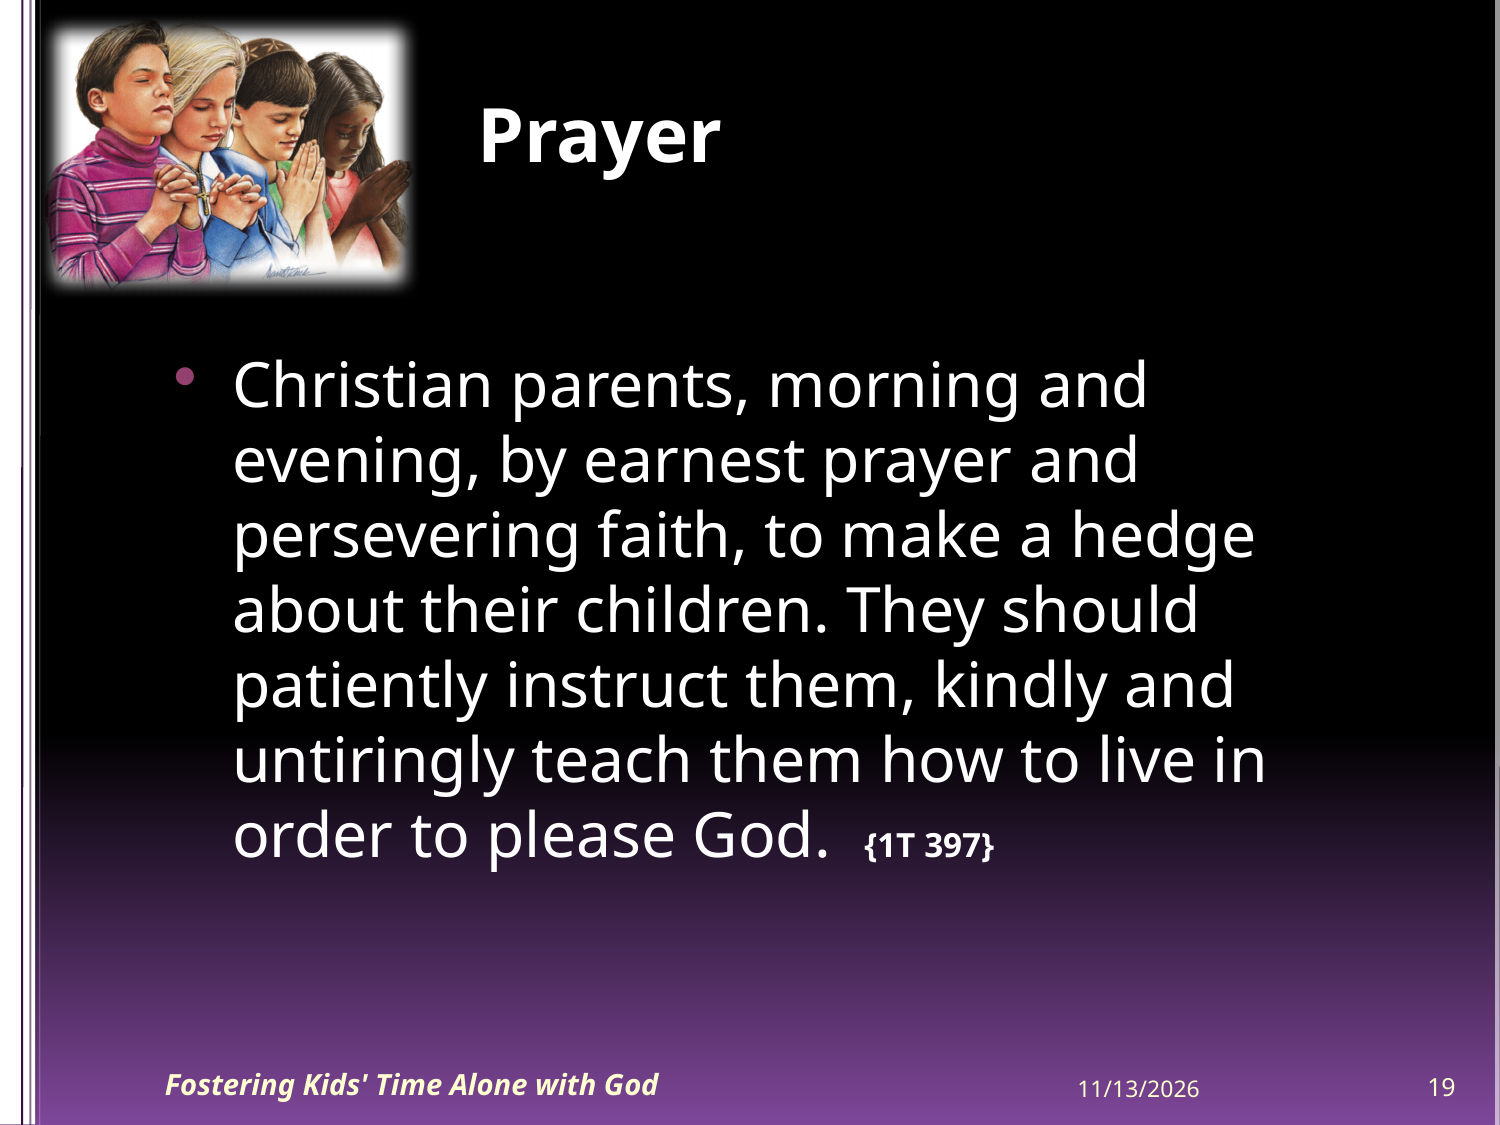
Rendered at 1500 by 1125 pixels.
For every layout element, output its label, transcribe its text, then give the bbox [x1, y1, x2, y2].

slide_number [1063, 1053, 1412, 1114]
title Prayer [462, 37, 1450, 229]
footer Fostering Kids' Time Alone with God [150, 1053, 1063, 1114]
picture [48, 23, 411, 289]
slide_number 19 [1412, 1053, 1488, 1114]
list Christian parents, morning and evening, by earnest prayer and persevering faith, to make a hedge about their children. They should patiently instruct them, kindly and untiringly teach them how to live in order to please God. {1T 397} [150, 337, 1425, 1053]
